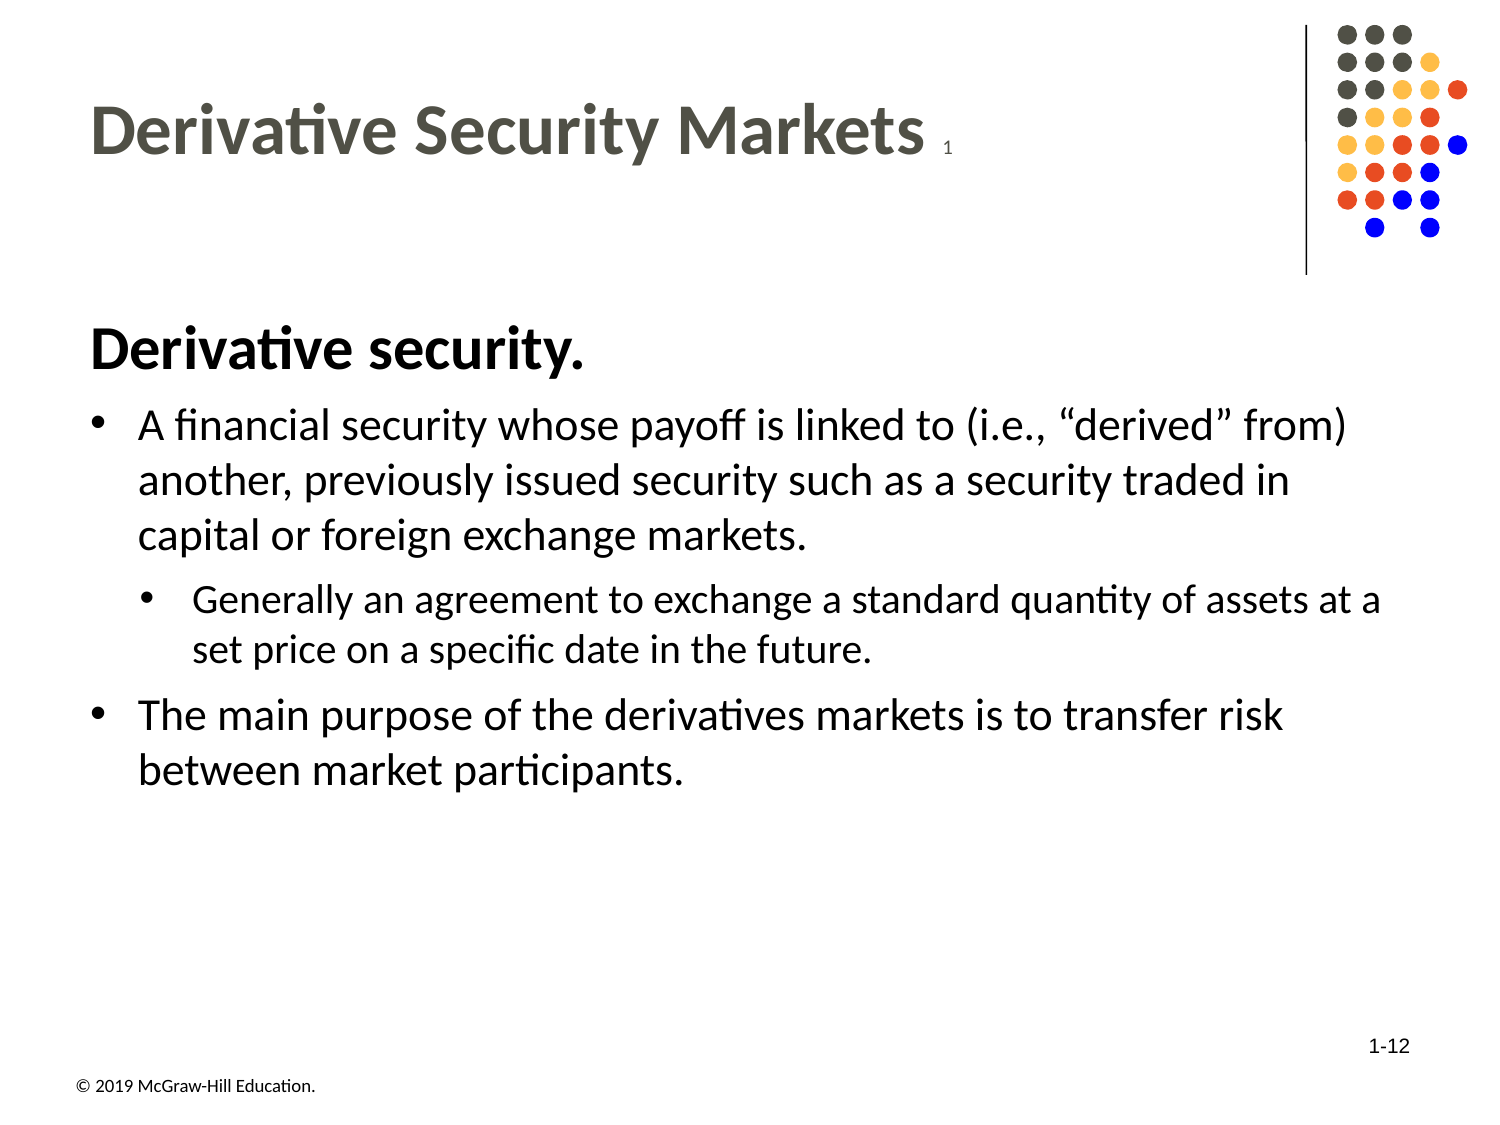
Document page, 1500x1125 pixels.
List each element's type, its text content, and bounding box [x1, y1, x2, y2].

slide_number 1-12 [1074, 1025, 1425, 1100]
title Derivative Security Markets 1 [75, 45, 1313, 205]
list Derivative security. A financial security whose payoff is linked to (i.e., “derived” from) another, previously issued security such as a security traded in capital or foreign exchange markets. Generally an agreement to exchange a standard quantity of assets at a set price on a specific date in the future. The main purpose of the derivatives markets is to transfer risk between market participants. [75, 299, 1425, 803]
